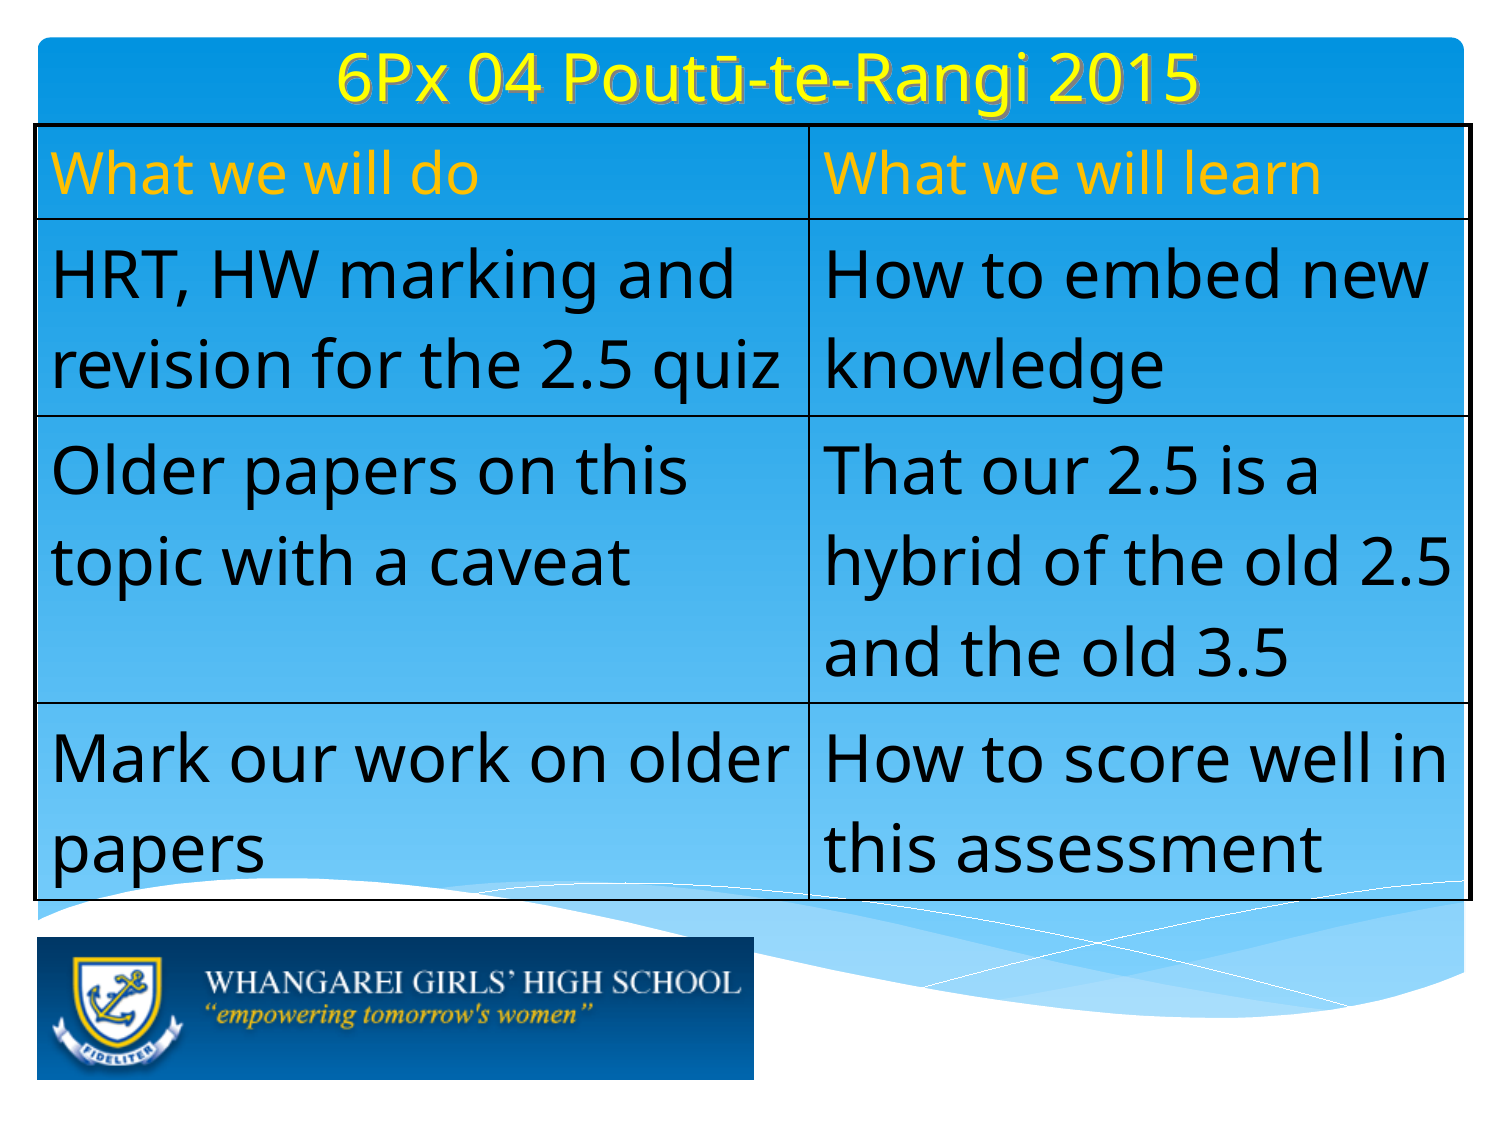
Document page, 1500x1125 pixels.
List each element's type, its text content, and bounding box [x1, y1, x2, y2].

table_cell HRT, HW marking and revision for the 2.5 quiz [37, 220, 808, 415]
table_cell How to embed new knowledge [810, 220, 1468, 415]
picture [37, 937, 754, 1080]
table_header What we will learn [810, 127, 1468, 218]
table_cell Older papers on this topic with a caveat [37, 417, 808, 702]
table_cell How to score well in this assessment [810, 704, 1468, 899]
table_header What we will do [37, 127, 808, 218]
table_cell That our 2.5 is a hybrid of the old 2.5 and the old 3.5 [810, 417, 1468, 702]
text_box 6Px 04 Poutū-te-Rangi 2015 [162, 24, 1375, 123]
table_cell Mark our work on older papers [37, 704, 808, 899]
